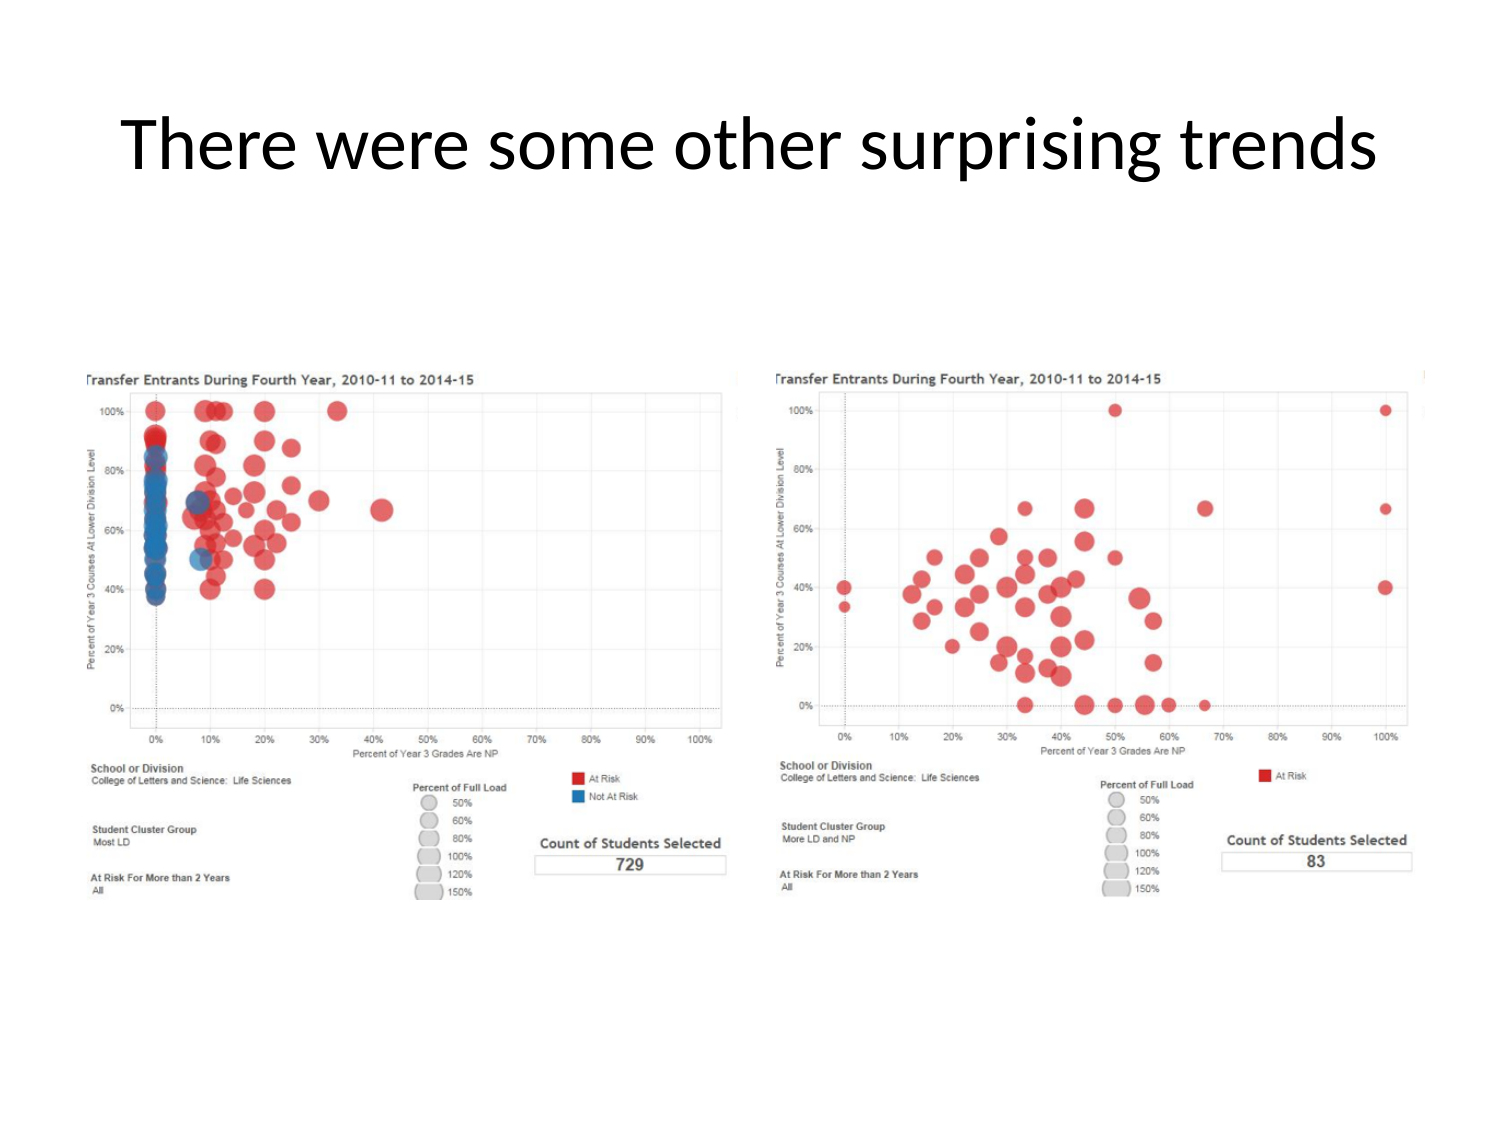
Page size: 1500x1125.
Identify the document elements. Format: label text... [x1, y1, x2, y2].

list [74, 262, 738, 1006]
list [762, 262, 1426, 1006]
title There were some other surprising trends [75, 45, 1425, 233]
